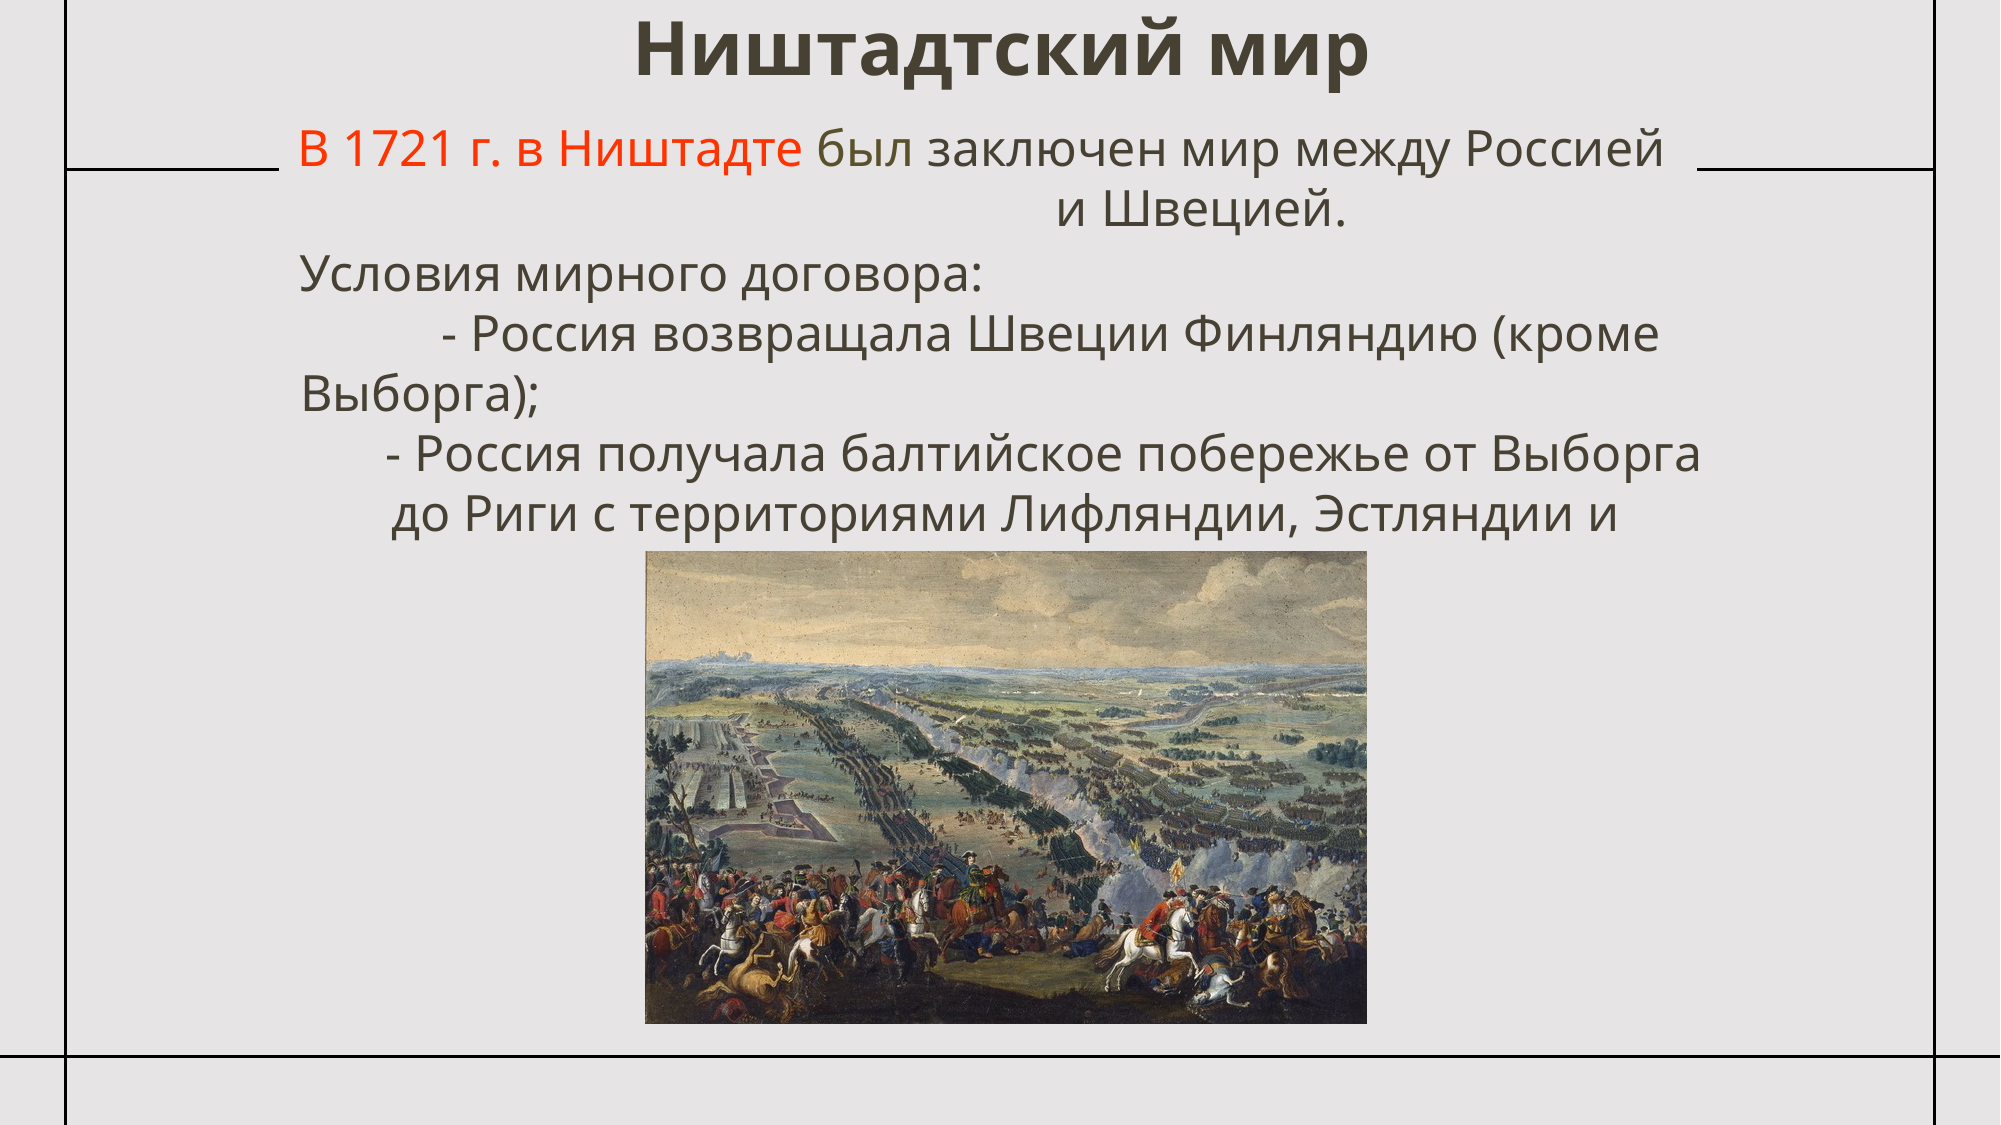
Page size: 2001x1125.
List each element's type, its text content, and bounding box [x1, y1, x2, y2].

text_box В 1721 г. в Ништадте был заключен мир между Россией и Швецией. [279, 109, 1697, 233]
picture [645, 551, 1367, 1024]
title Ништадтский мир [326, 0, 1677, 102]
text_box Условия мирного договора: - Россия возвращала Швеции Финляндию (кроме Выборга); - Россия получала балтийское побережье от Выборга до Риги с территориями Лифляндии, Эстляндии и Ингерманландии. [279, 233, 1733, 609]
